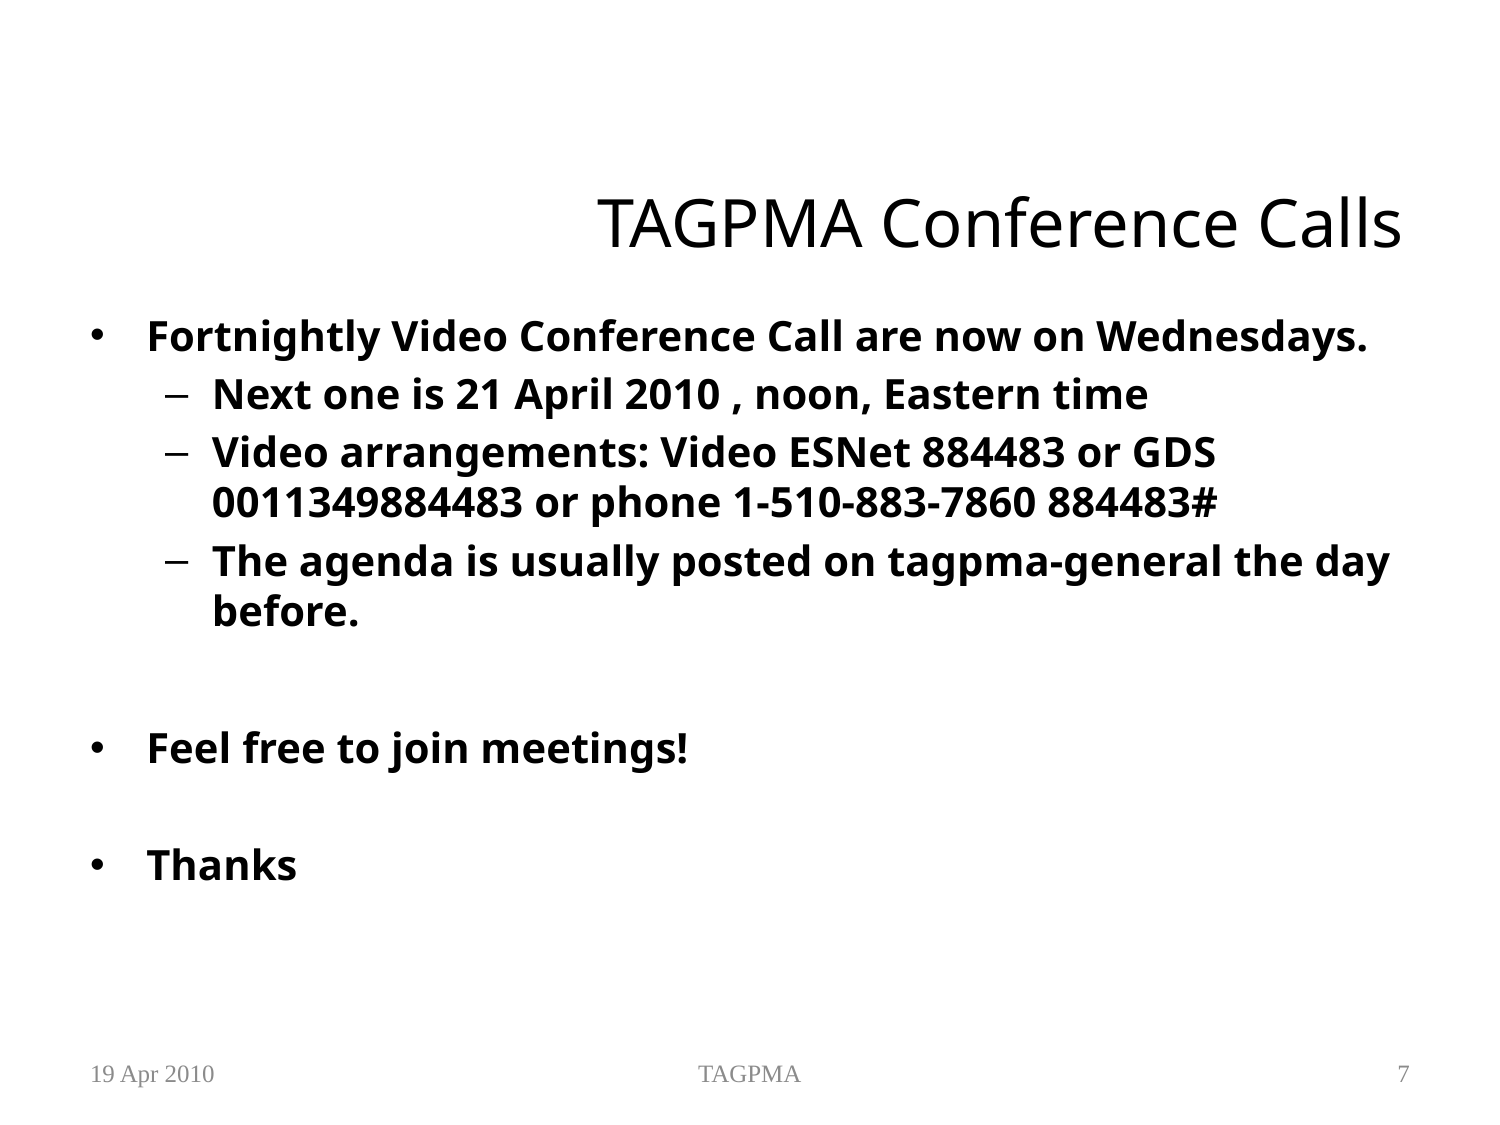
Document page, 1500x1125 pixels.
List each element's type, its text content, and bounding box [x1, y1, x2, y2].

slide_number 7 [1074, 1042, 1425, 1103]
title TAGPMA Conference Calls [550, 152, 1451, 243]
list Fortnightly Video Conference Call are now on Wednesdays. Next one is 21 April 2010 , noon, Eastern time Video arrangements: Video ESNet 884483 or GDS 0011349884483 or phone 1-510-883-7860 884483# The agenda is usually posted on tagpma-general the day before. Feel free to join meetings! Thanks [75, 243, 1459, 1005]
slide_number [75, 1042, 425, 1103]
footer TAGPMA [512, 1042, 988, 1103]
